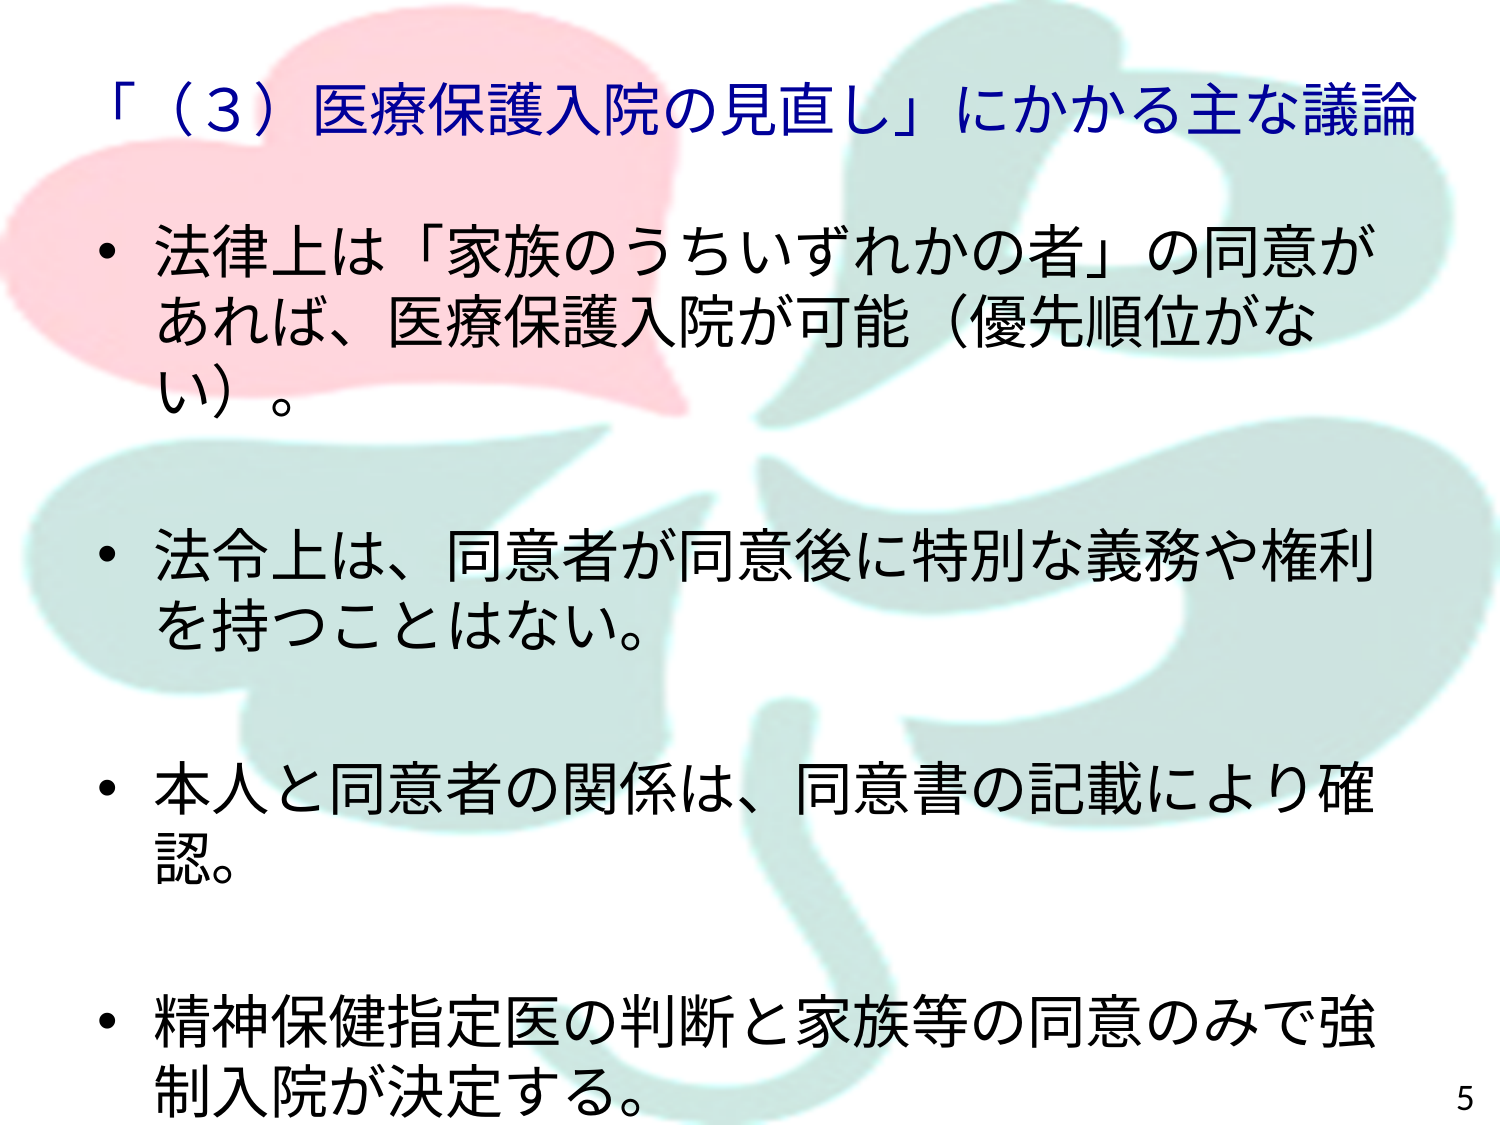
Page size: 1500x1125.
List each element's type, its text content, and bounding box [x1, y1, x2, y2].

picture [0, 0, 1500, 1125]
list 法律上は「家族のうちいずれかの者」の同意があれば、医療保護入院が可能（優先順位がない）。 法令上は、同意者が同意後に特別な義務や権利を持つことはない。 本人と同意者の関係は、同意書の記載により確認。 精神保健指定医の判断と家族等の同意のみで強制入院が決定する。 [82, 208, 1394, 1031]
text_box 「（３）医療保護入院の見直し」にかかる主な議論 [41, 61, 1456, 155]
text_box [70, 178, 1418, 366]
slide_number 5 [1139, 1065, 1490, 1125]
